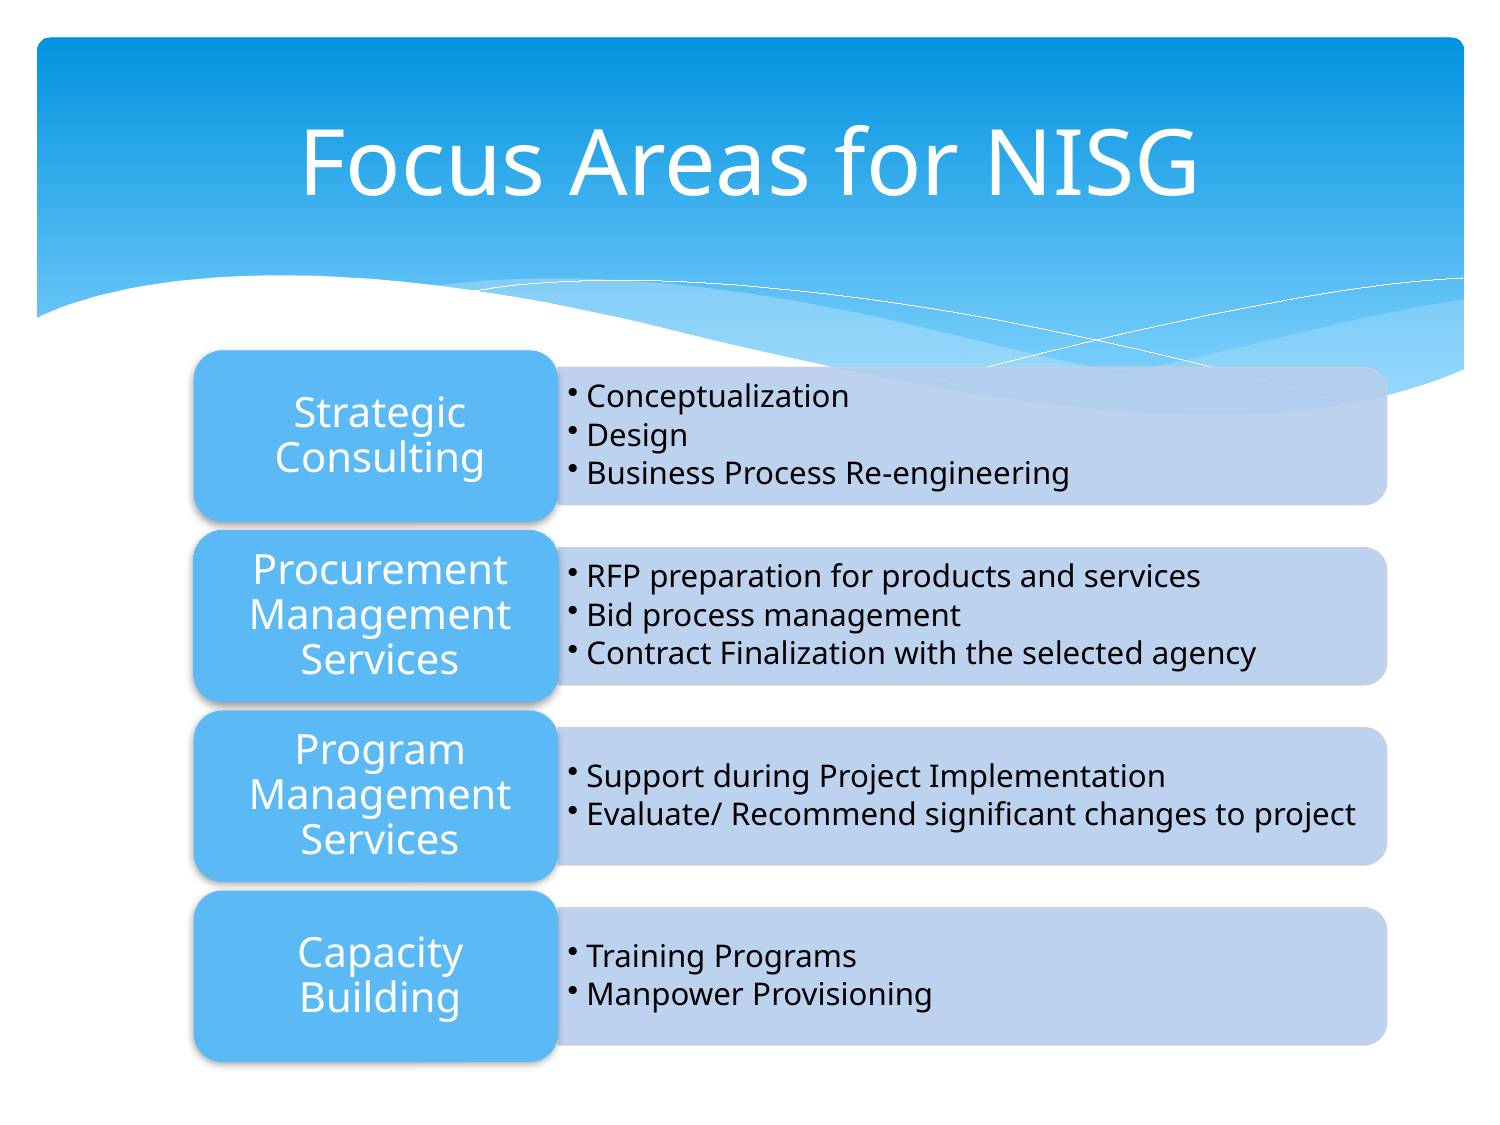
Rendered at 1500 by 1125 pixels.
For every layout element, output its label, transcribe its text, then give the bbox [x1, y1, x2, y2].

title Focus Areas for NISG [75, 55, 1425, 261]
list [142, 349, 1438, 1063]
